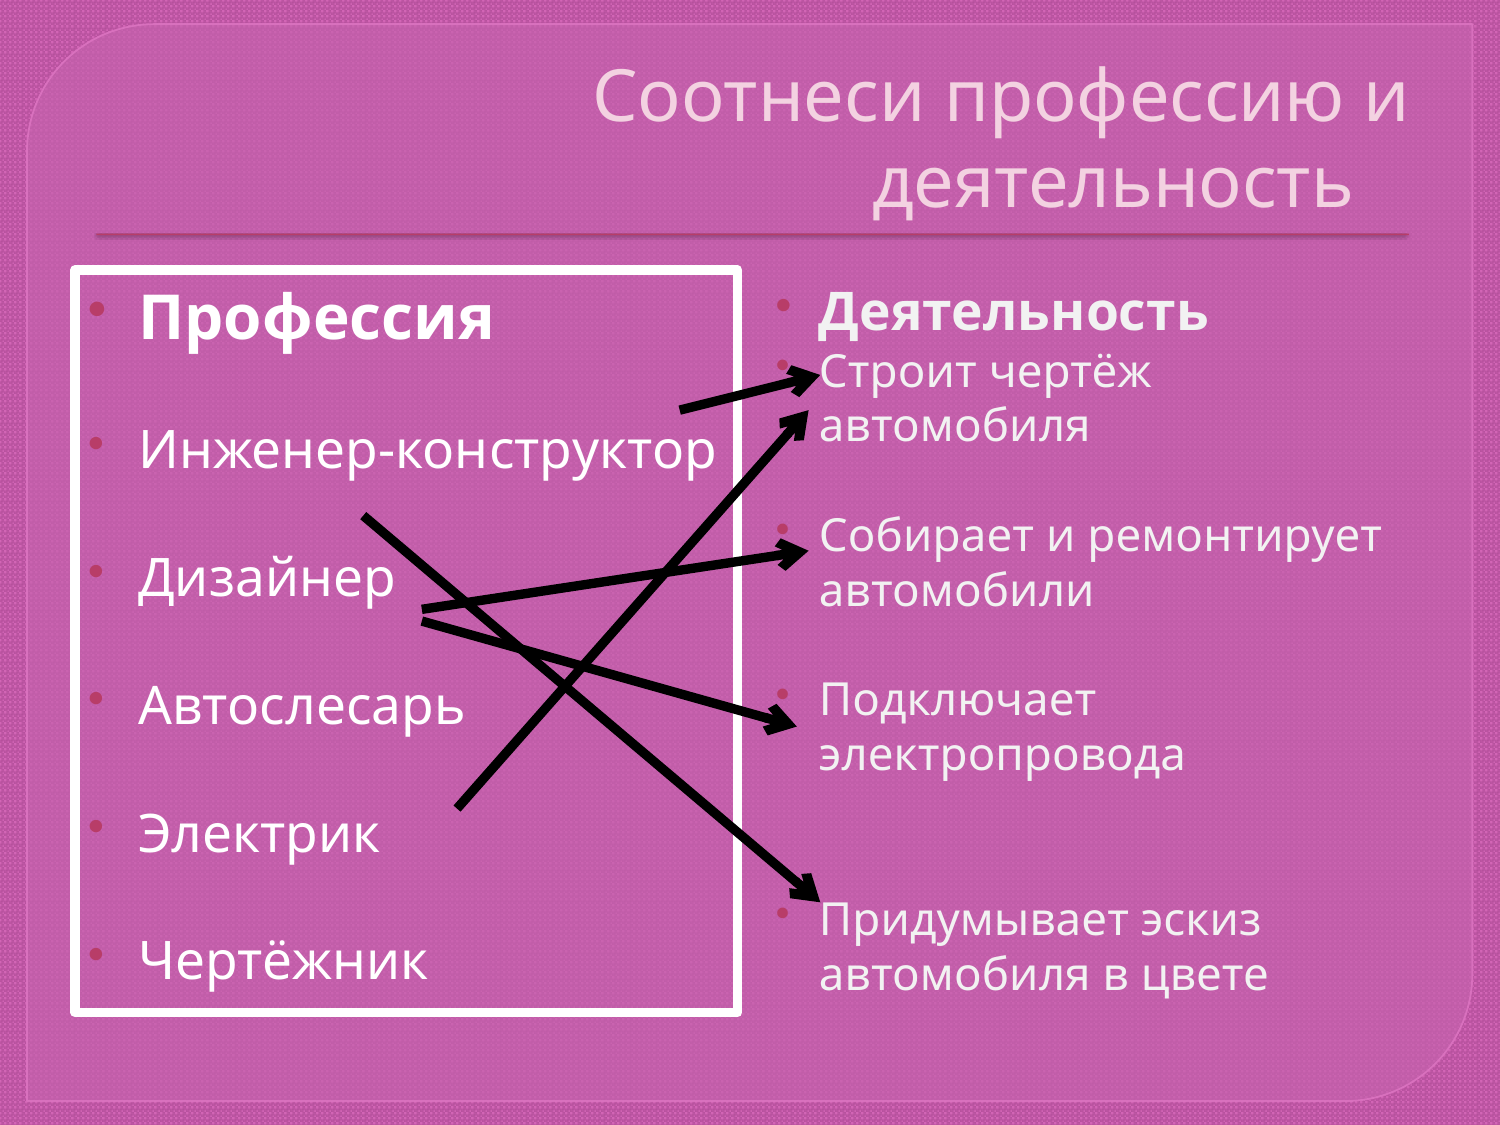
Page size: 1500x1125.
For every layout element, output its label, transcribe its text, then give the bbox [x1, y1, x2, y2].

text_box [421, 620, 426, 727]
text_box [363, 515, 821, 903]
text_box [421, 550, 426, 610]
title Соотнеси профессию и деятельность [75, 41, 1425, 230]
list Деятельность Строит чертёж автомобиля Собирает и ремонтирует автомобили Подключает электропровода Придумывает эскиз автомобиля в цвете [762, 270, 1425, 1013]
list Профессия Инженер-конструктор Дизайнер Автослесарь Электрик Чертёжник [75, 270, 738, 1013]
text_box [433, 433, 833, 786]
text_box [679, 374, 821, 411]
